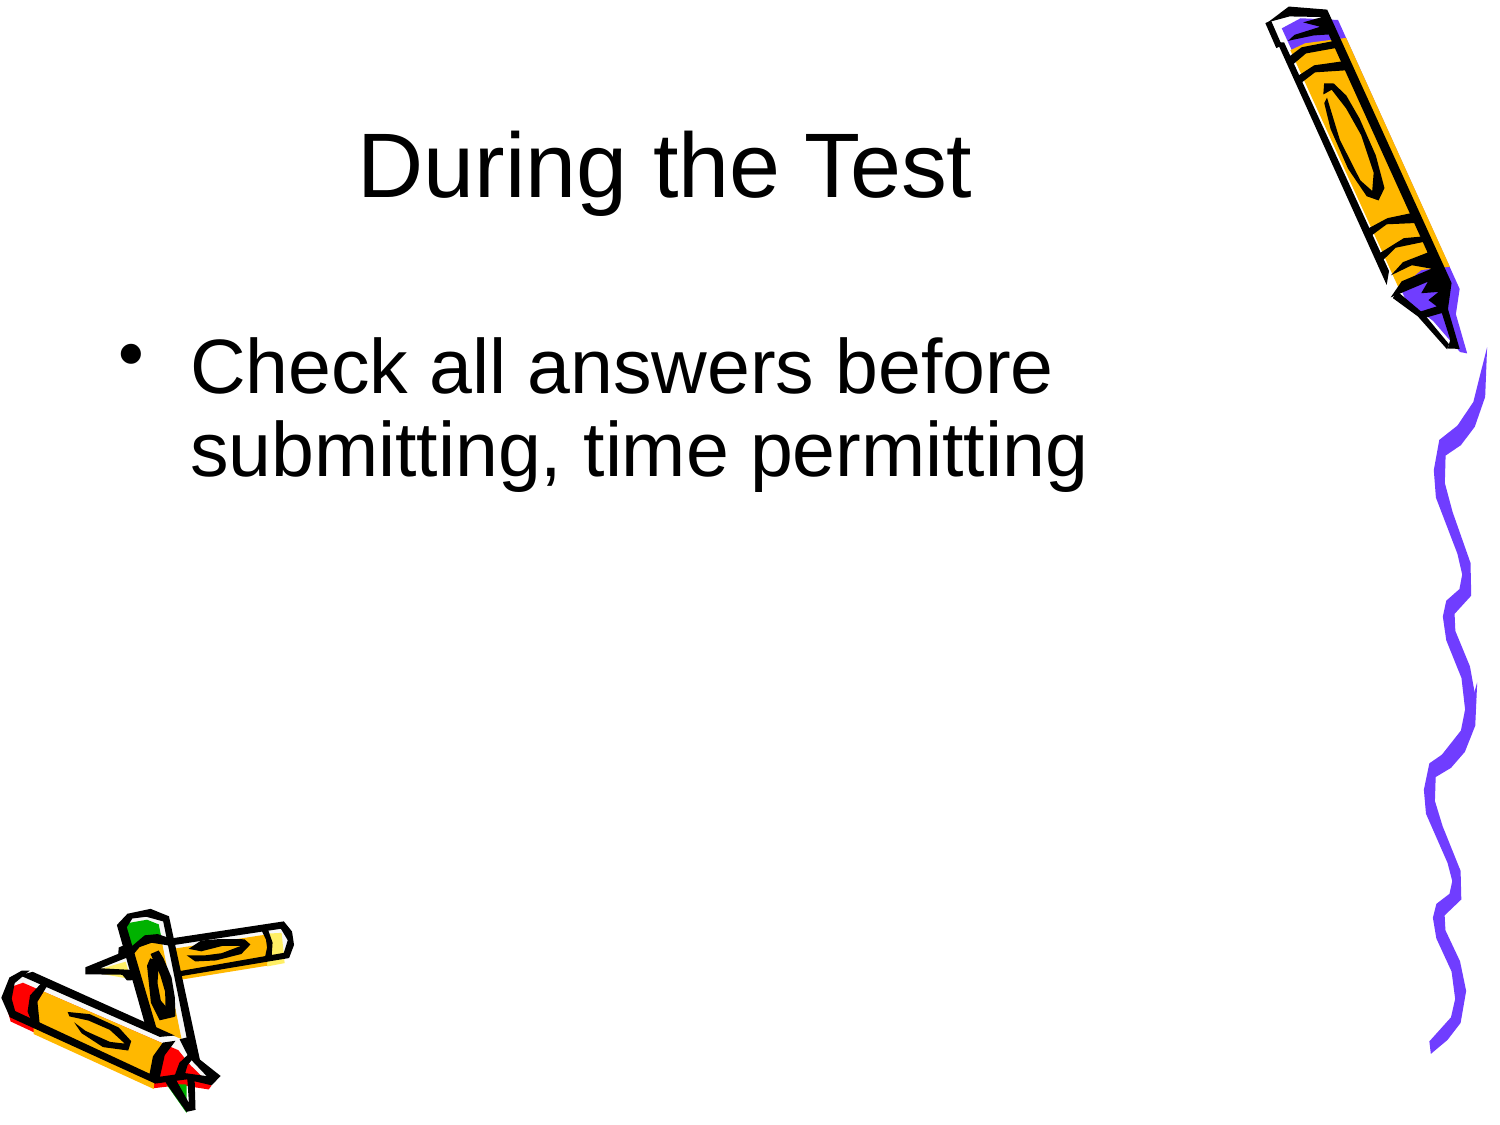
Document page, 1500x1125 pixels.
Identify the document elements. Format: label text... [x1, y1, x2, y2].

title During the Test [101, 0, 1230, 217]
list Check all answers before submitting, time permitting [118, 195, 1420, 797]
